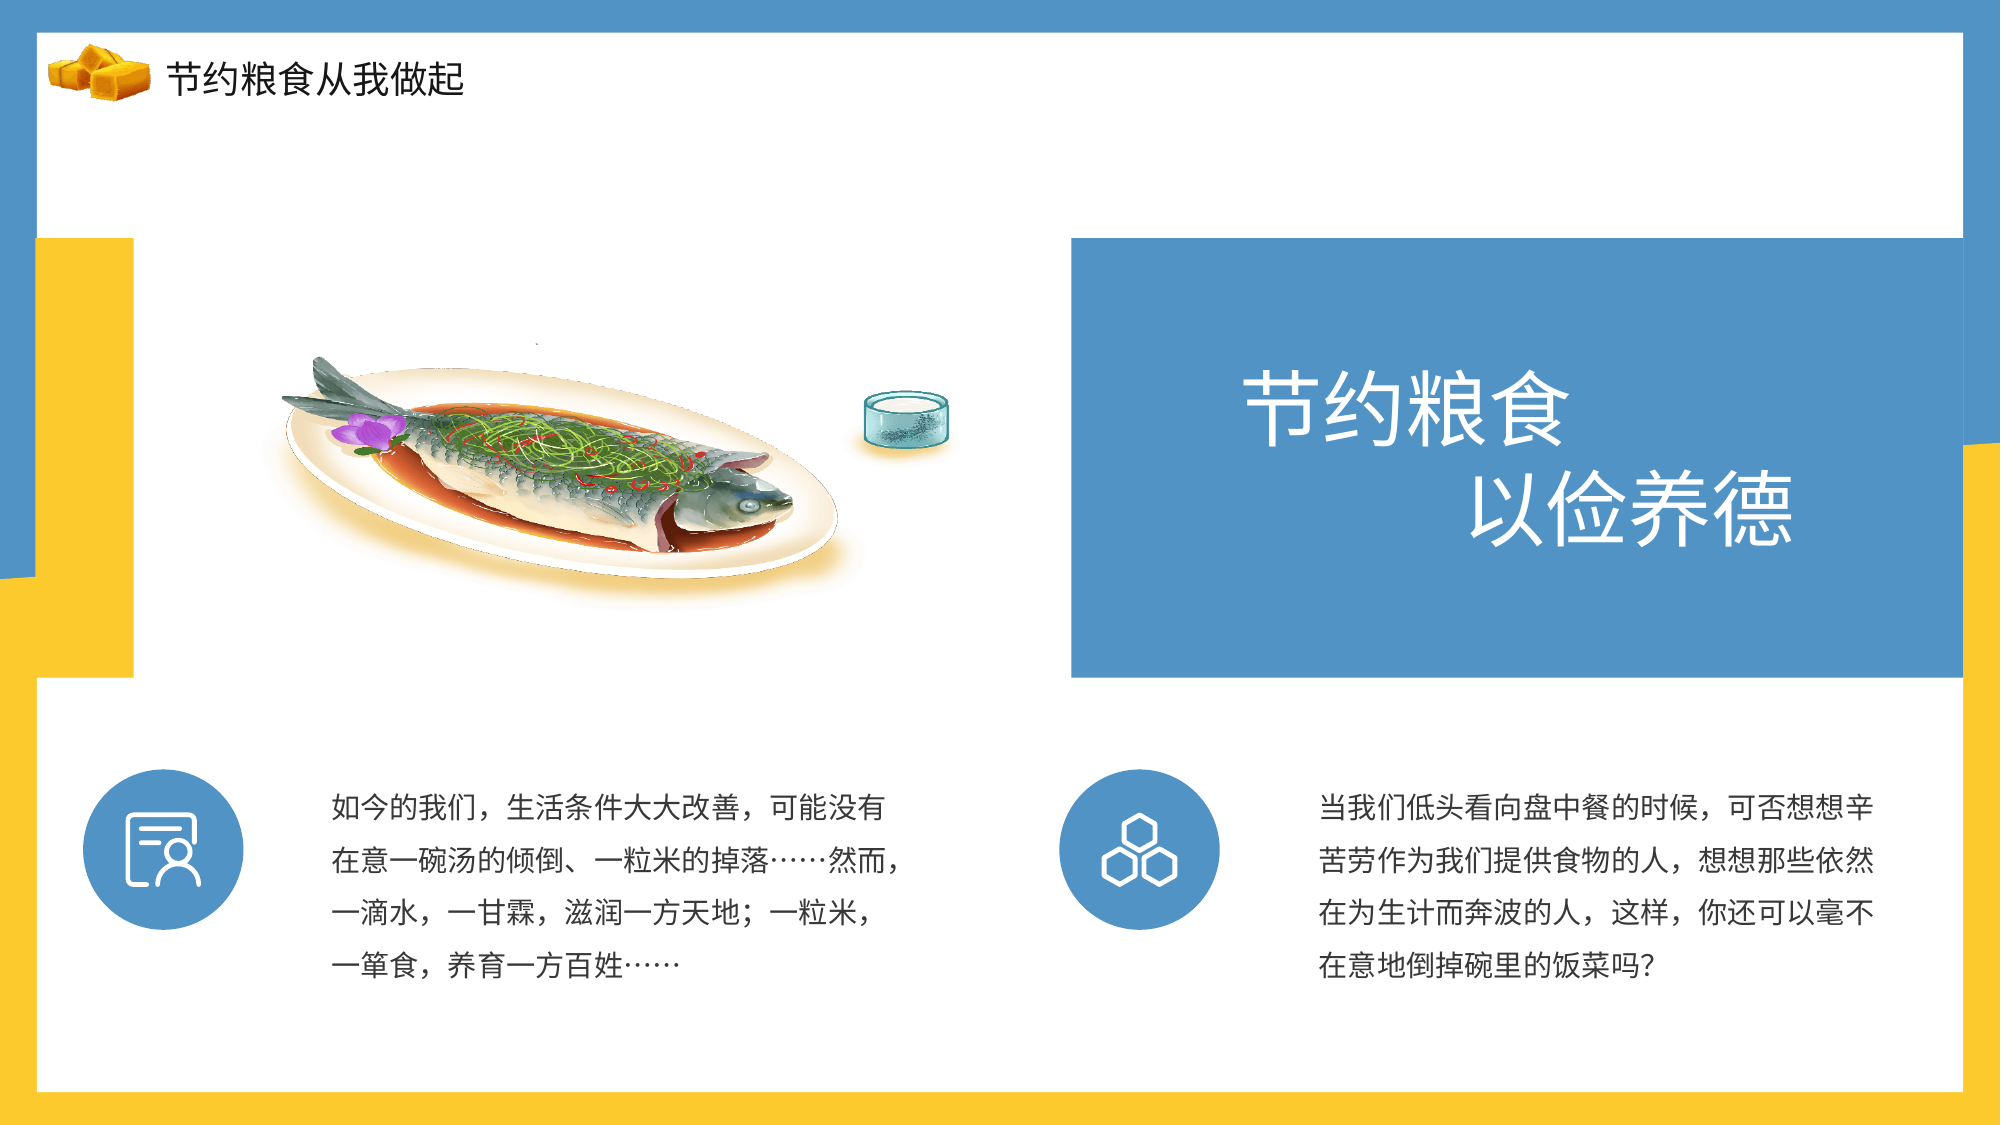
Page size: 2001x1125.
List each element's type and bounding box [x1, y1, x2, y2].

text_box [1059, 769, 1220, 930]
picture [4, 44, 170, 114]
text_box [0, 0, 2000, 1125]
text_box [83, 769, 244, 930]
